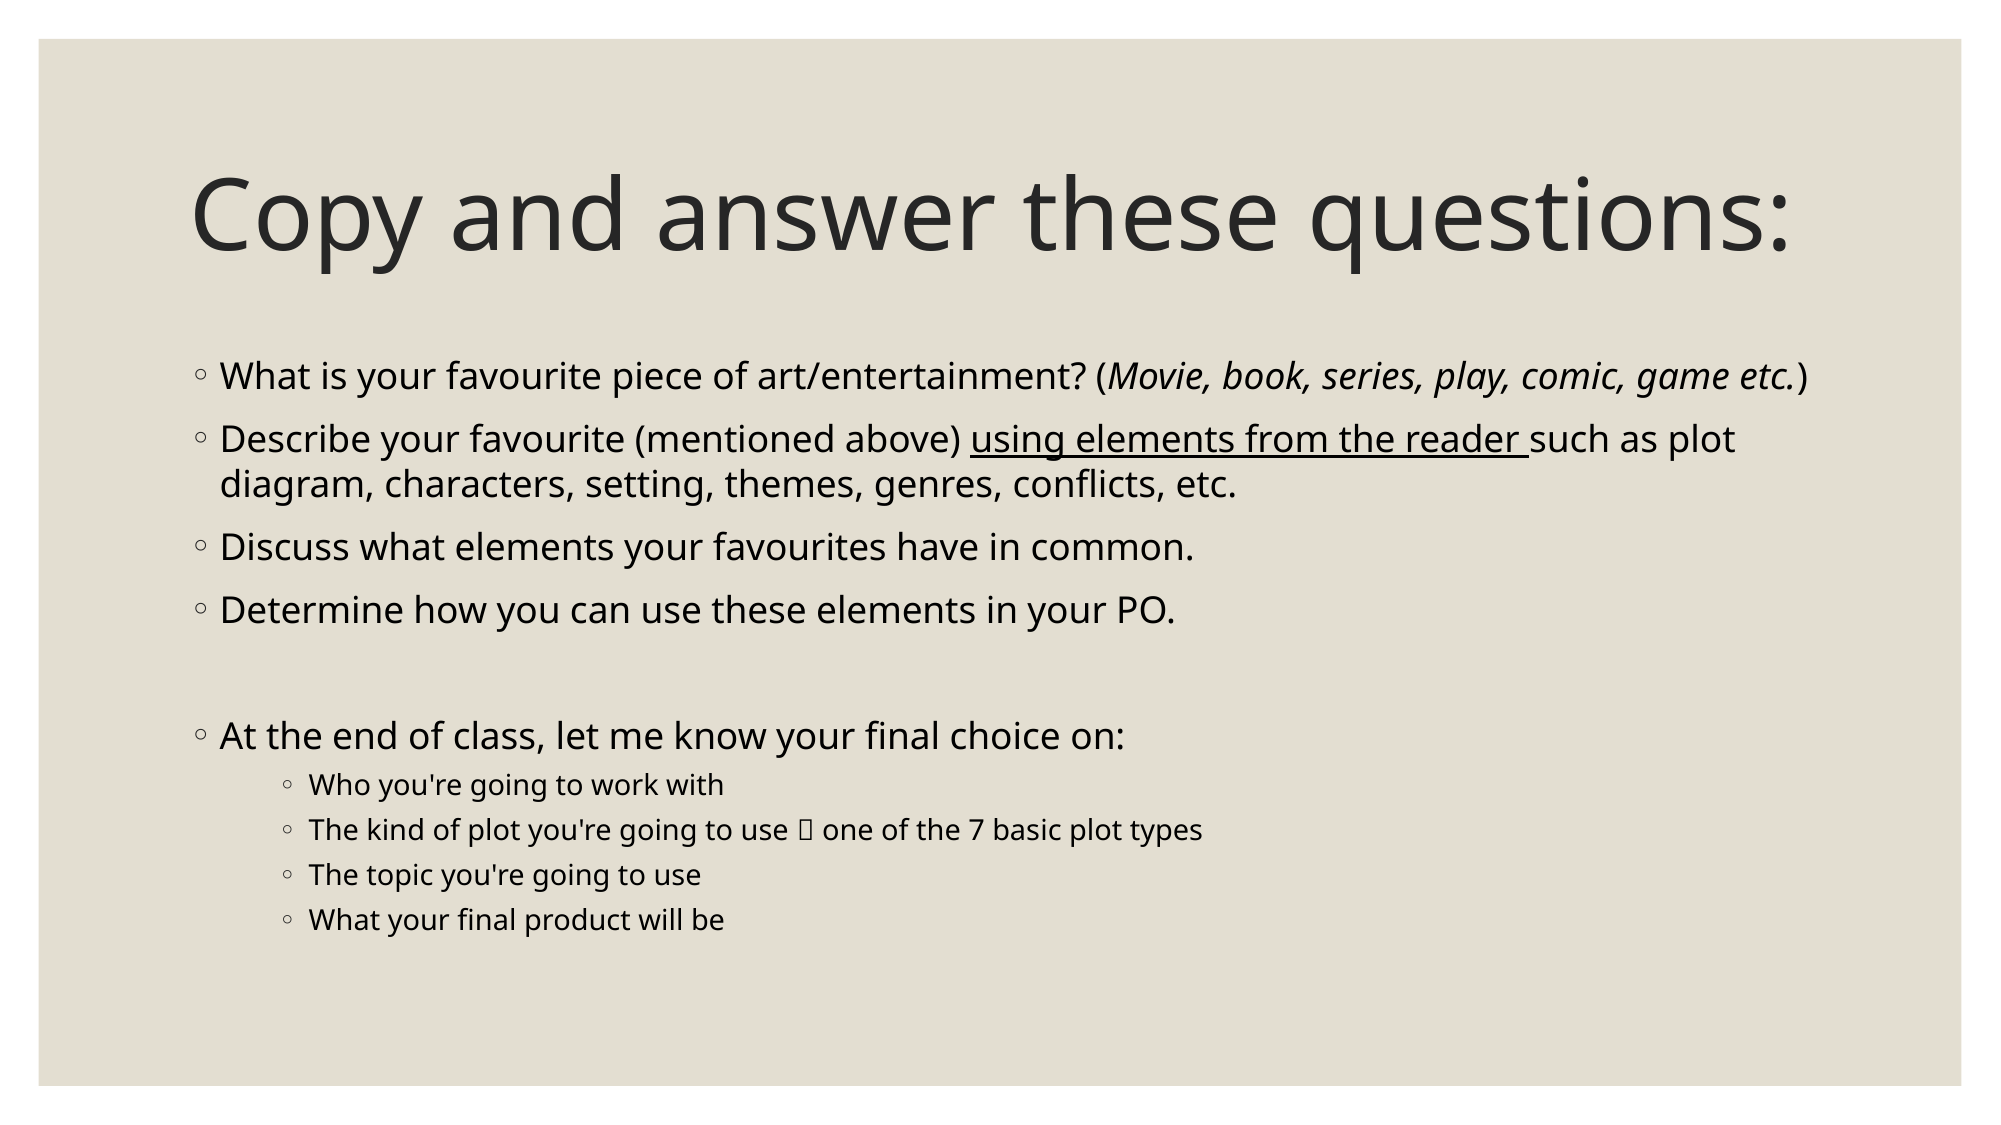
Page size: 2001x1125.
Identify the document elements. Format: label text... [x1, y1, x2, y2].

list What is your favourite piece of art/entertainment? (Movie, book, series, play, comic, game etc.) Describe your favourite (mentioned above) using elements from the reader such as plot diagram, characters, setting, themes, genres, conflicts, etc. Discuss what elements your favourites have in common. Determine how you can use these elements in your PO. At the end of class, let me know your final choice on: Who you're going to work with The kind of plot you're going to use  one of the 7 basic plot types The topic you're going to use What your final product will be [174, 345, 1825, 990]
title Copy and answer these questions: [174, 105, 1825, 331]
